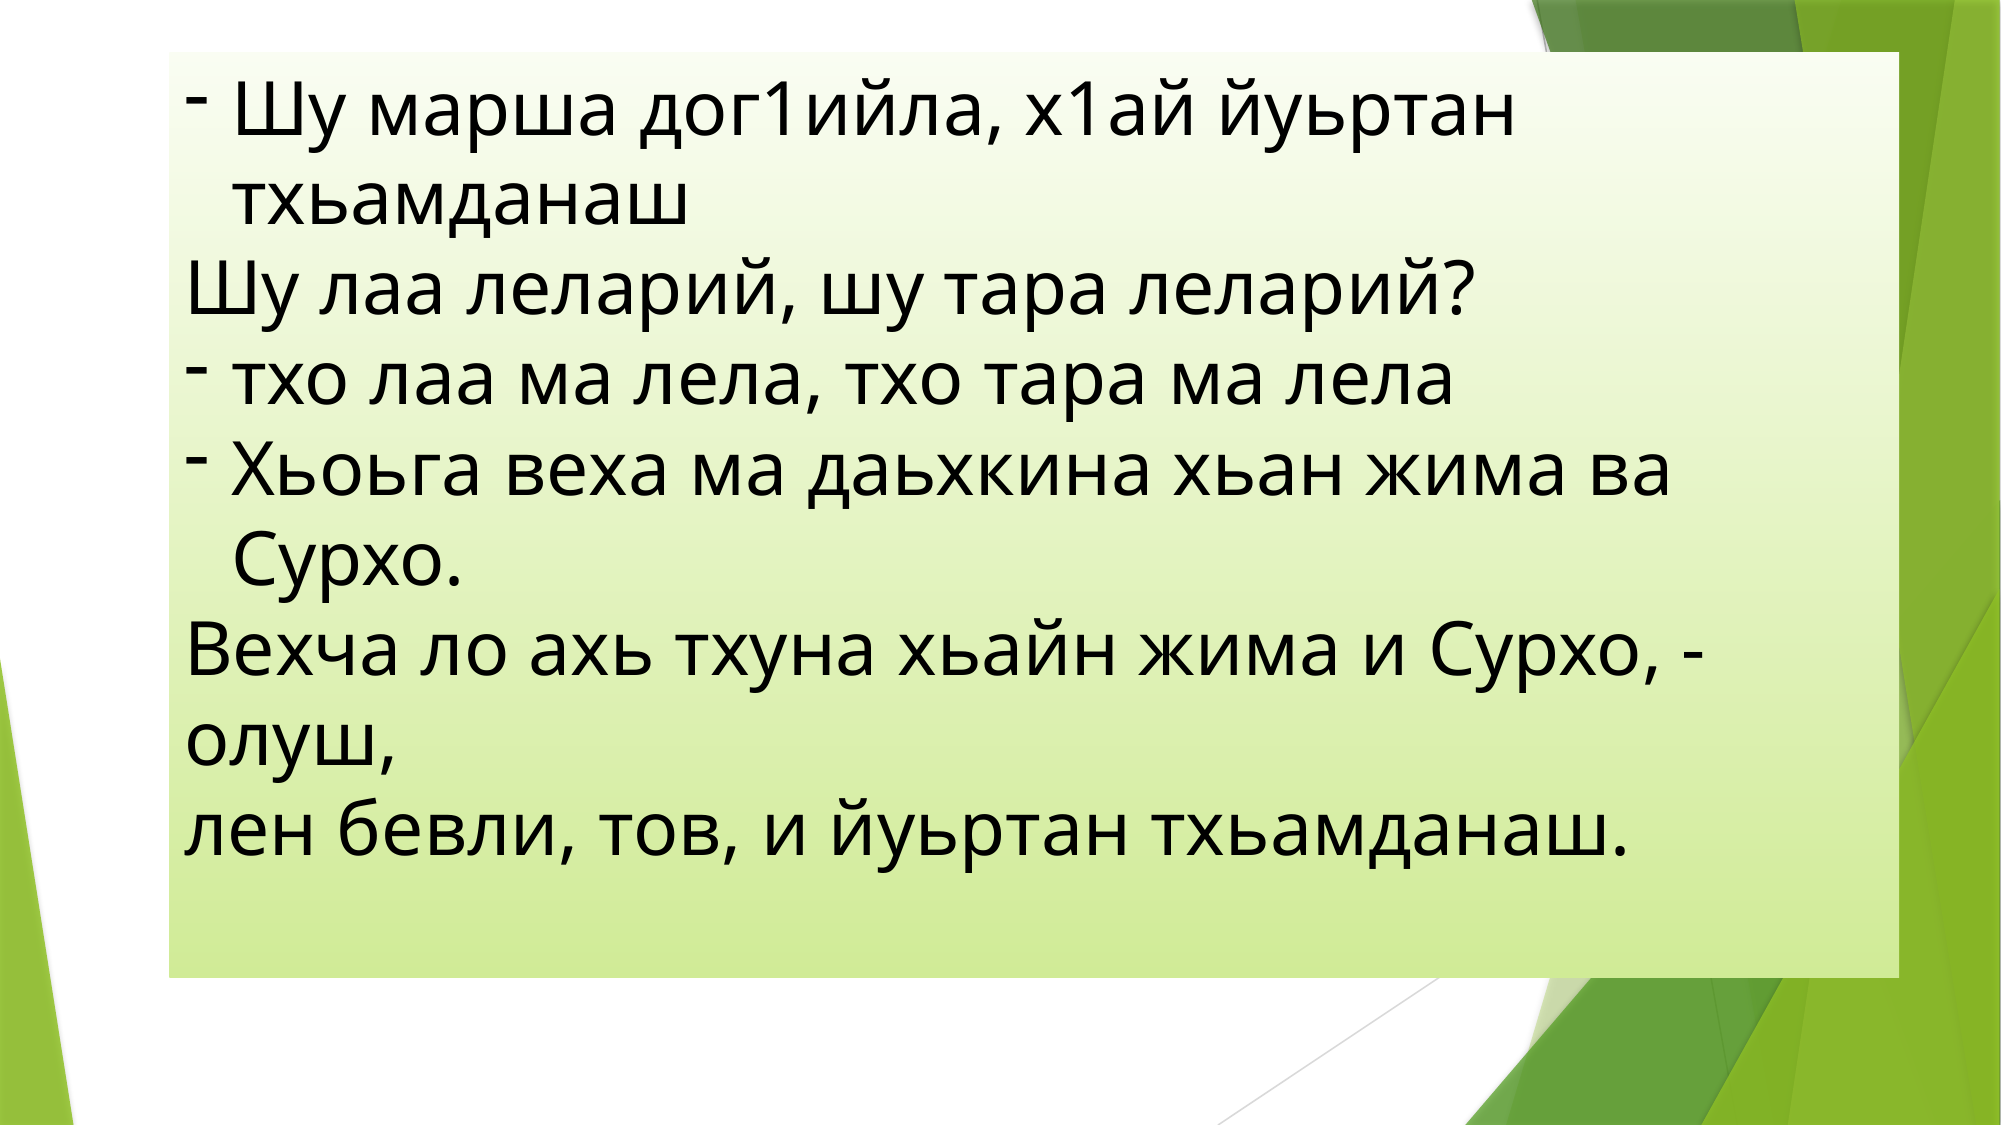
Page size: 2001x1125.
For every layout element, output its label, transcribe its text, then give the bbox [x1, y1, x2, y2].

text_box Шу марша дог1ийла, х1ай йуьртан тхьамданаш Шу лаа леларий, шу тара леларий? тхо лаа ма лела, тхо тара ма лела Хьоьга веха ма даьхкина хьан жима ва Сурхо. Вехча ло ахь тхуна хьайн жима и Сурхо, - олуш, лен бевли, тов, и йуьртан тхьамданаш. [169, 52, 1900, 978]
